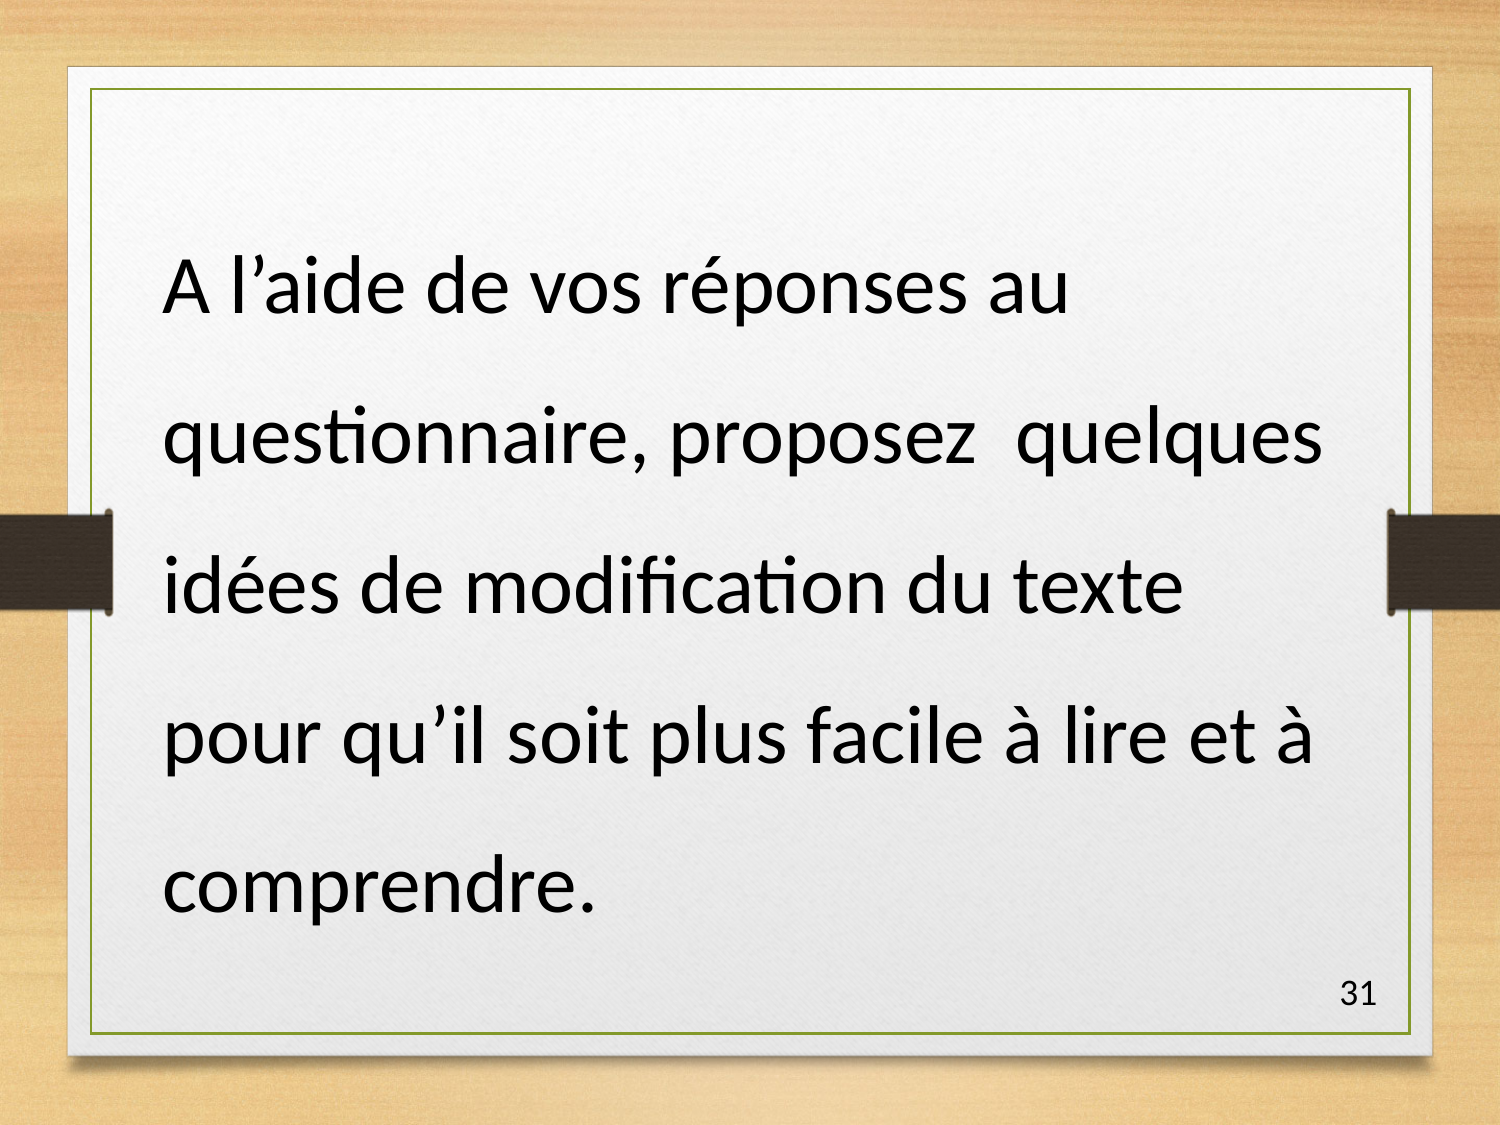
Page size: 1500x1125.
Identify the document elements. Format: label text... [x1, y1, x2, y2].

picture [0, 0, 1500, 1125]
list A l’aide de vos réponses au questionnaire, proposez quelques idées de modification du texte pour qu’il soit plus facile à lire et à comprendre. [147, 172, 1353, 964]
text_box 31 [1324, 960, 1399, 1020]
